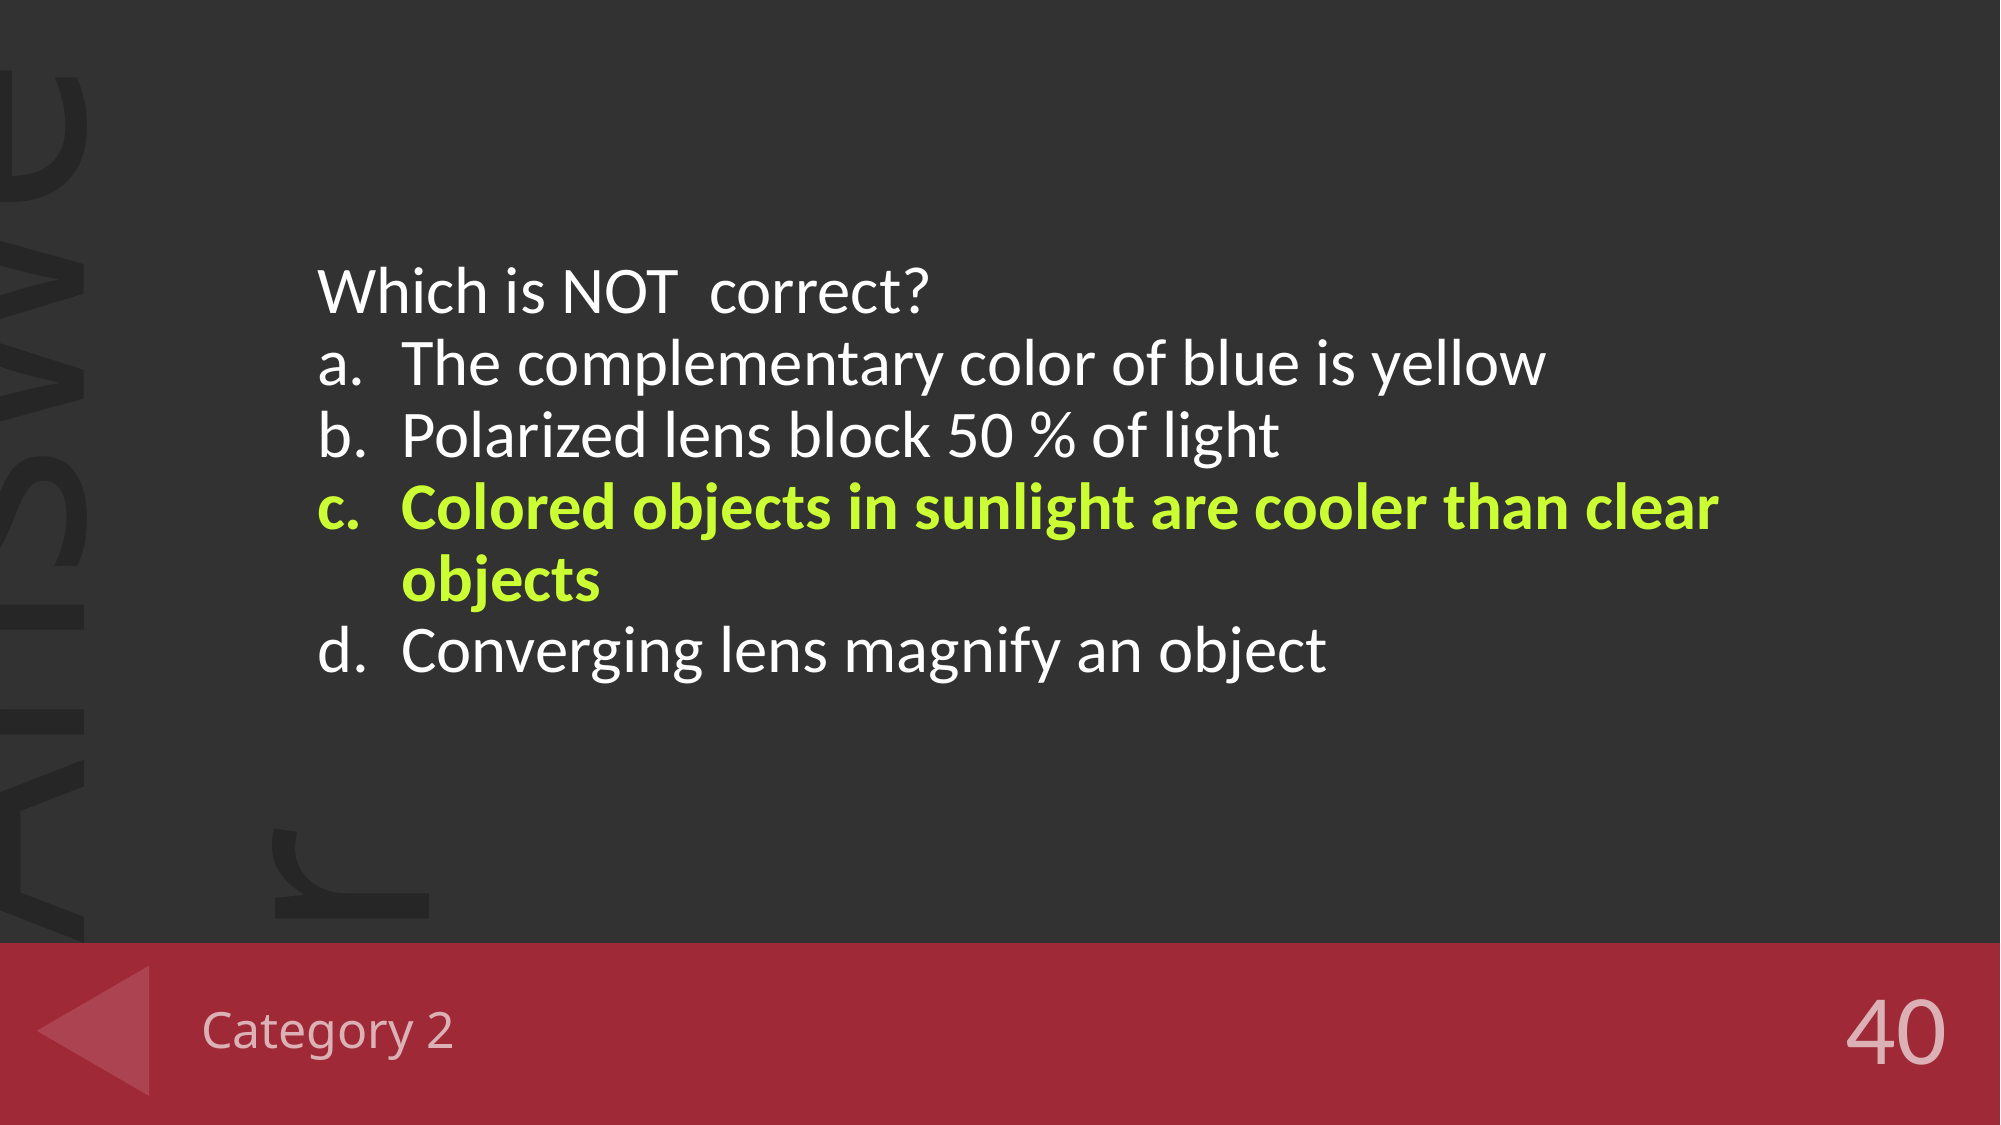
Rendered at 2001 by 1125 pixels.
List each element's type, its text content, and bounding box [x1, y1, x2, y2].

title Category 2 [185, 967, 1494, 1097]
list 40 [1494, 967, 1963, 1097]
list Which is NOT correct? The complementary color of blue is yellow Polarized lens block 50 % of light Colored objects in sunlight are cooler than clear objects Converging lens magnify an object [302, 307, 1760, 636]
